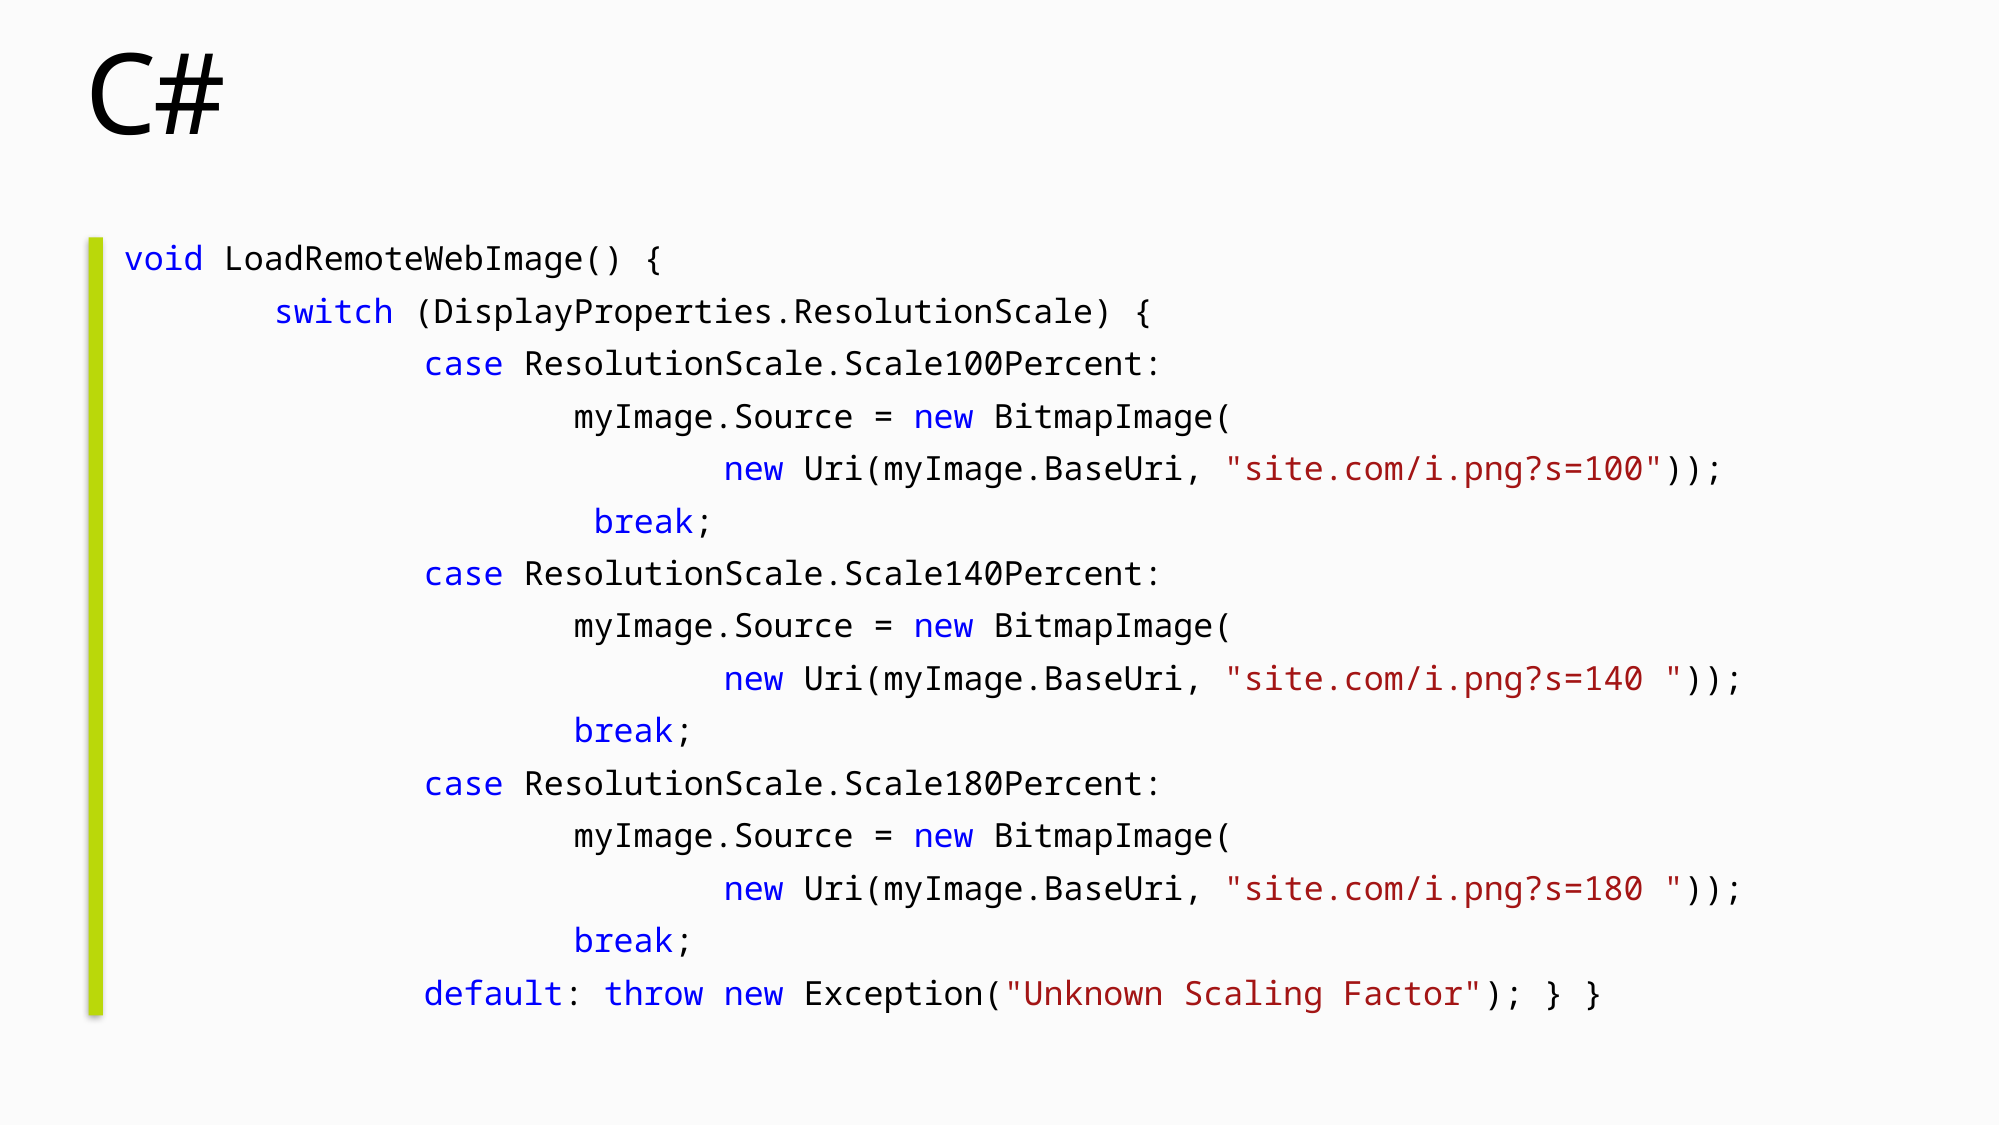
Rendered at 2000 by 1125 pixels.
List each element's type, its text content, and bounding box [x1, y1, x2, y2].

list void LoadRemoteWebImage() { switch (DisplayProperties.ResolutionScale) { case ResolutionScale.Scale100Percent: myImage.Source = new BitmapImage( new Uri(myImage.BaseUri, "site.com/i.png?s=100")); break; case ResolutionScale.Scale140Percent: myImage.Source = new BitmapImage( new Uri(myImage.BaseUri, "site.com/i.png?s=140 ")); break; case ResolutionScale.Scale180Percent: myImage.Source = new BitmapImage( new Uri(myImage.BaseUri, "site.com/i.png?s=180 ")); break; default: throw new Exception("Unknown Scaling Factor"); } } [123, 237, 1914, 1021]
title C# [85, 37, 1914, 161]
